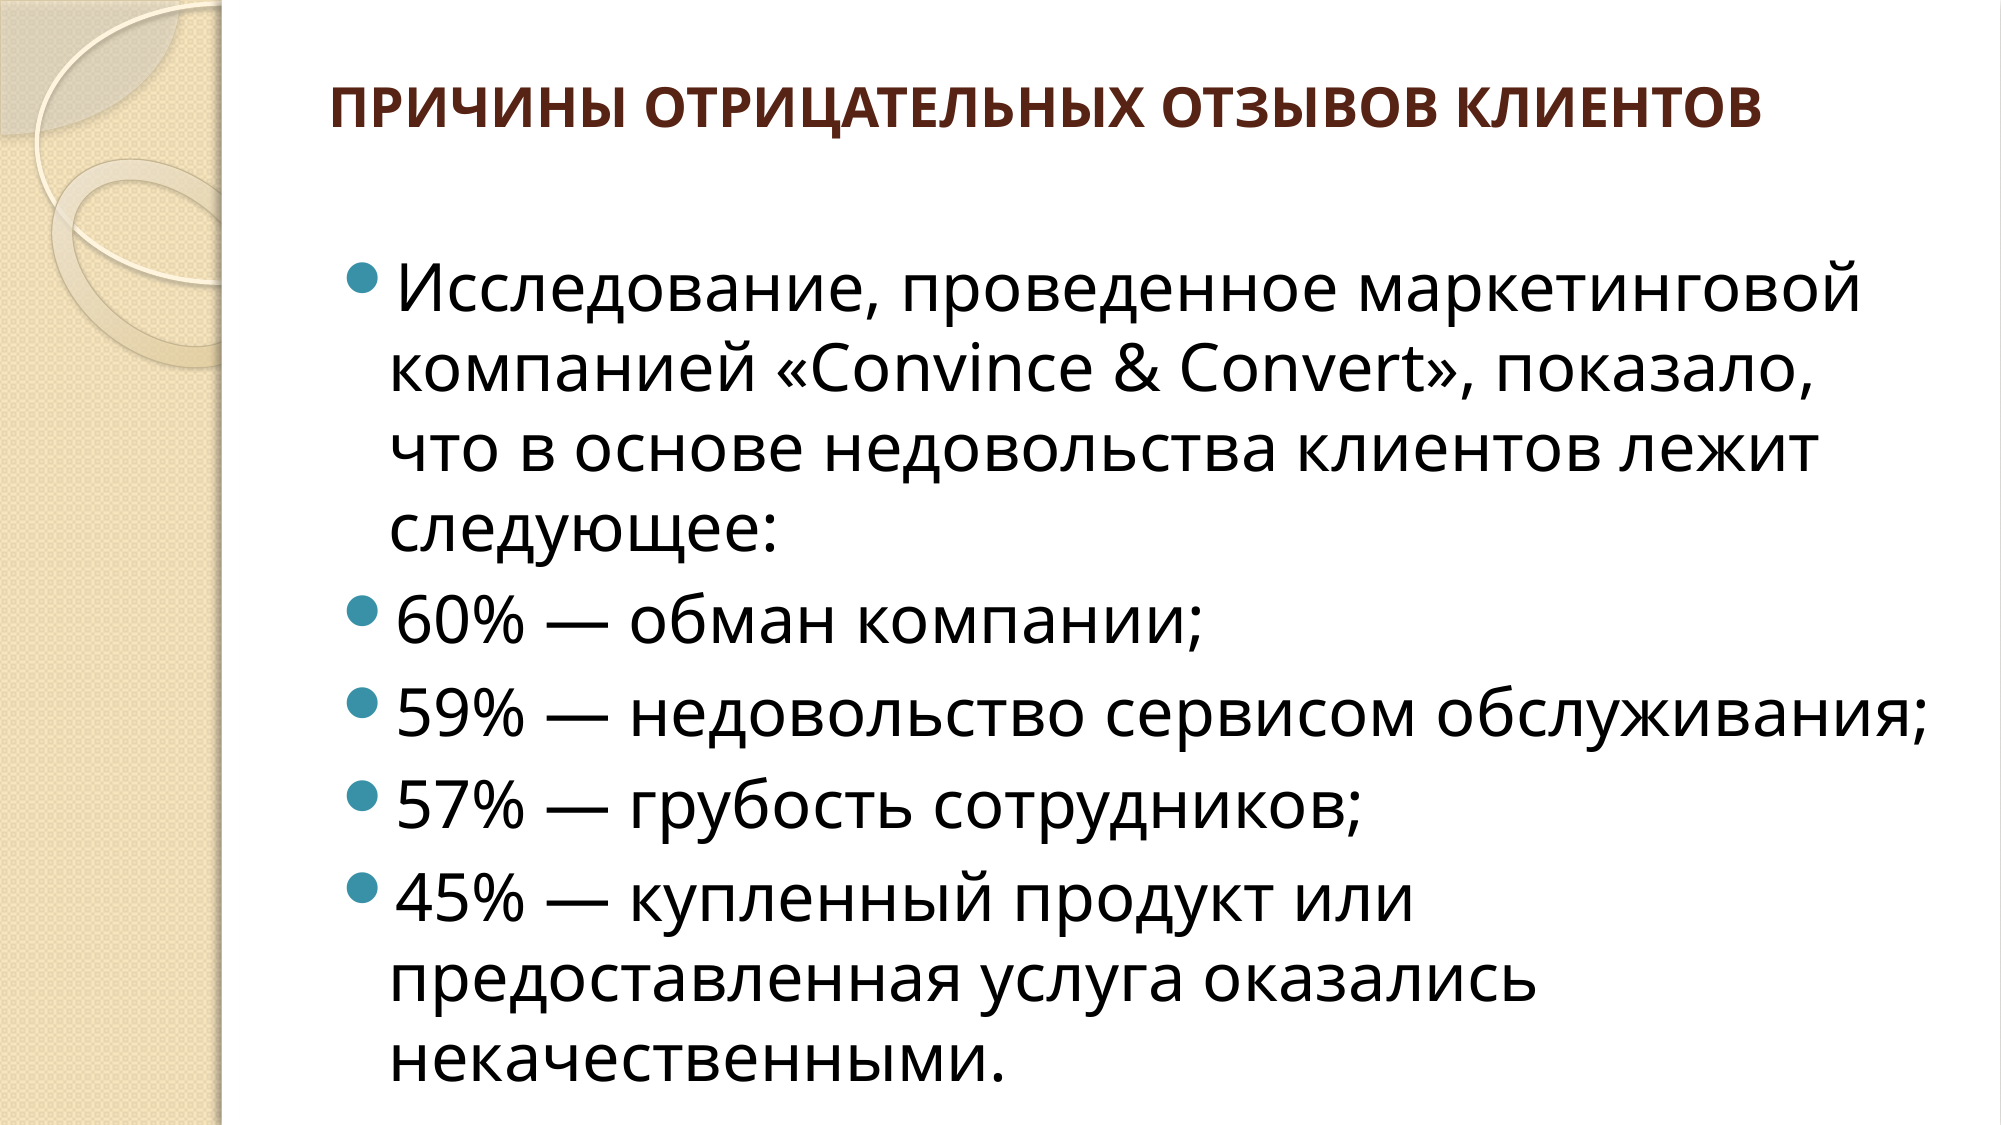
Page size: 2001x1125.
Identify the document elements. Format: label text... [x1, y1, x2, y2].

list Исследование, проведенное маркетинговой компанией «Convince & Convert», показало, что в основе недовольства клиентов лежит следующее: 60% — обман компании; 59% — недовольство сервисом обслуживания; 57% — грубость сотрудников; 45% — купленный продукт или предоставленная услуга оказались некачественными. [313, 237, 1954, 1025]
title ПРИЧИНЫ ОТРИЦАТЕЛЬНЫХ ОТЗЫВОВ КЛИЕНТОВ [313, 45, 1954, 233]
